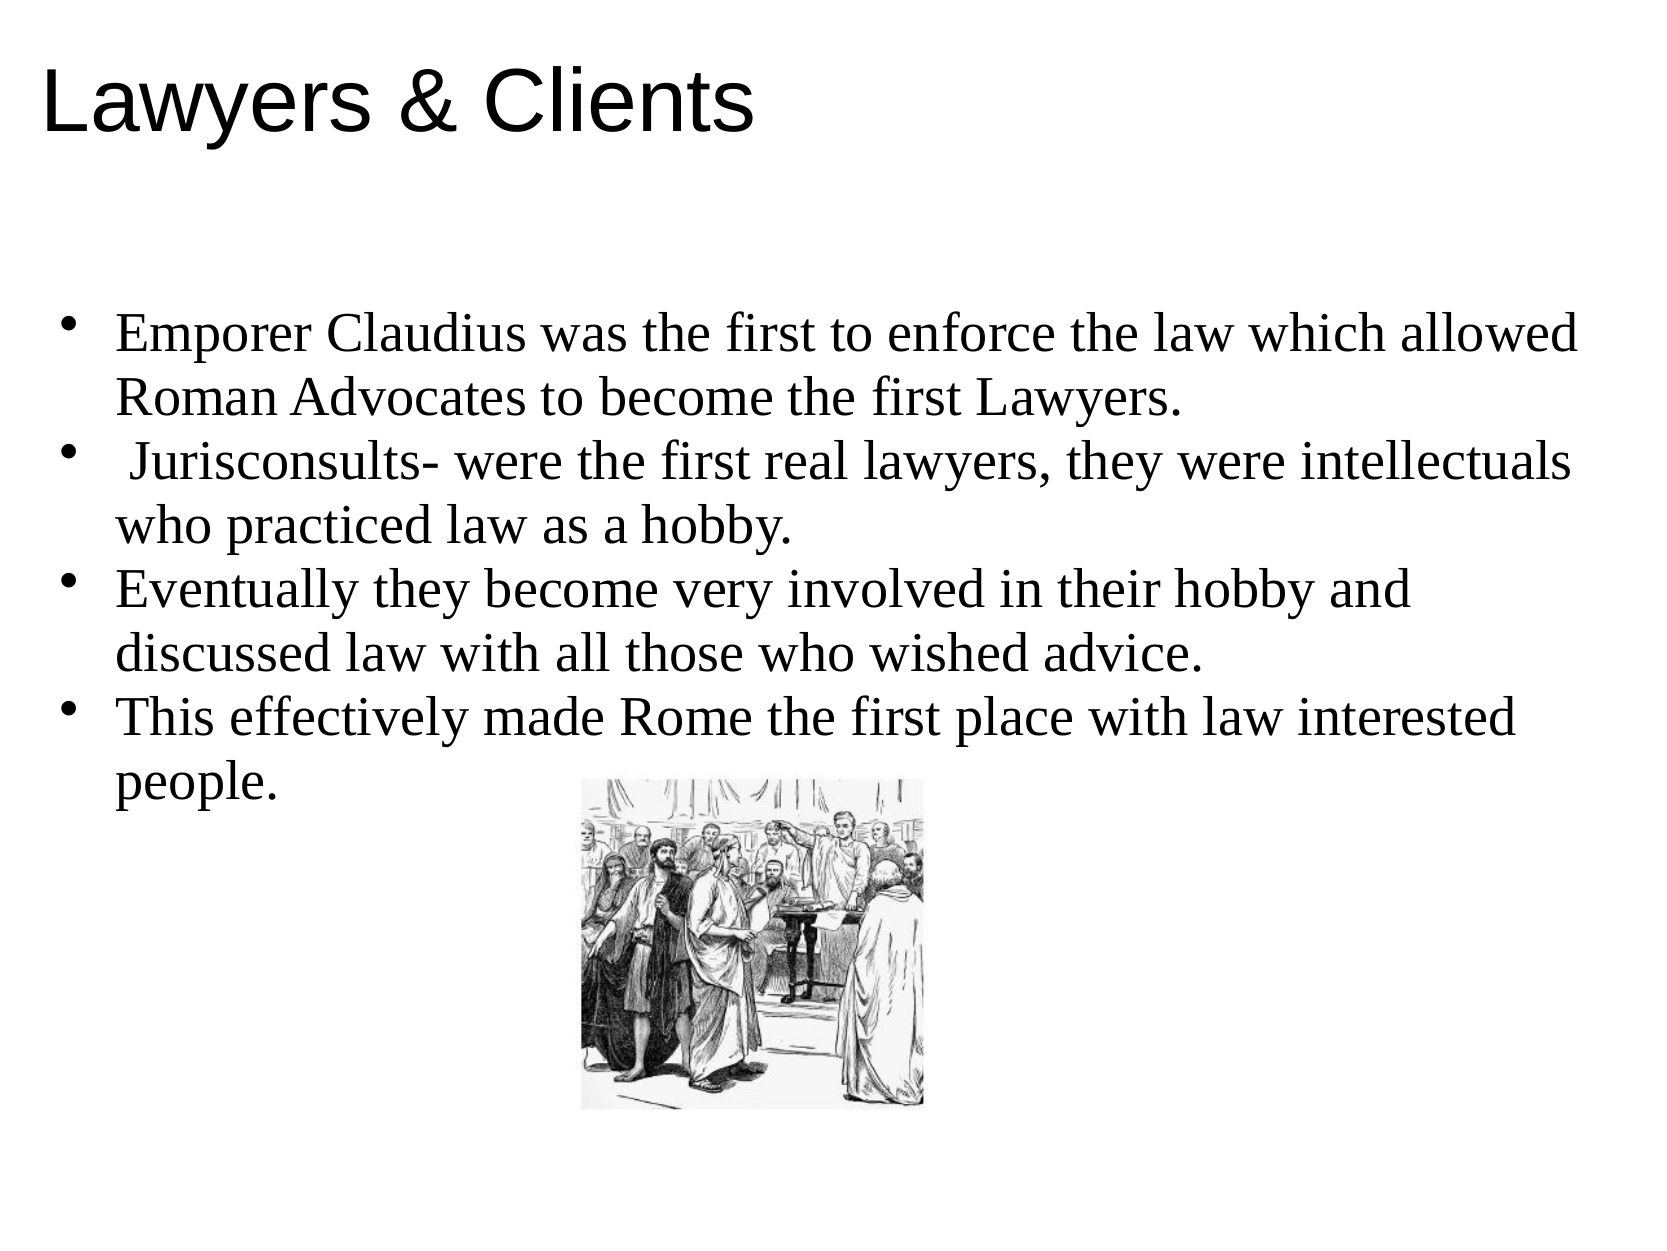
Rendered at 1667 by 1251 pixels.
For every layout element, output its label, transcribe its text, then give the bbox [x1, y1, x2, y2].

list Emporer Claudius was the first to enforce the law which allowed Roman Advocates to become the first Lawyers. Jurisconsults- were the first real lawyers, they were intellectuals who practiced law as a hobby. Eventually they become very involved in their hobby and discussed law with all those who wished advice. This effectively made Rome the first place with law interested people. [40, 299, 1627, 1201]
title Lawyers & Clients [40, 49, 1627, 201]
picture [575, 773, 930, 1118]
